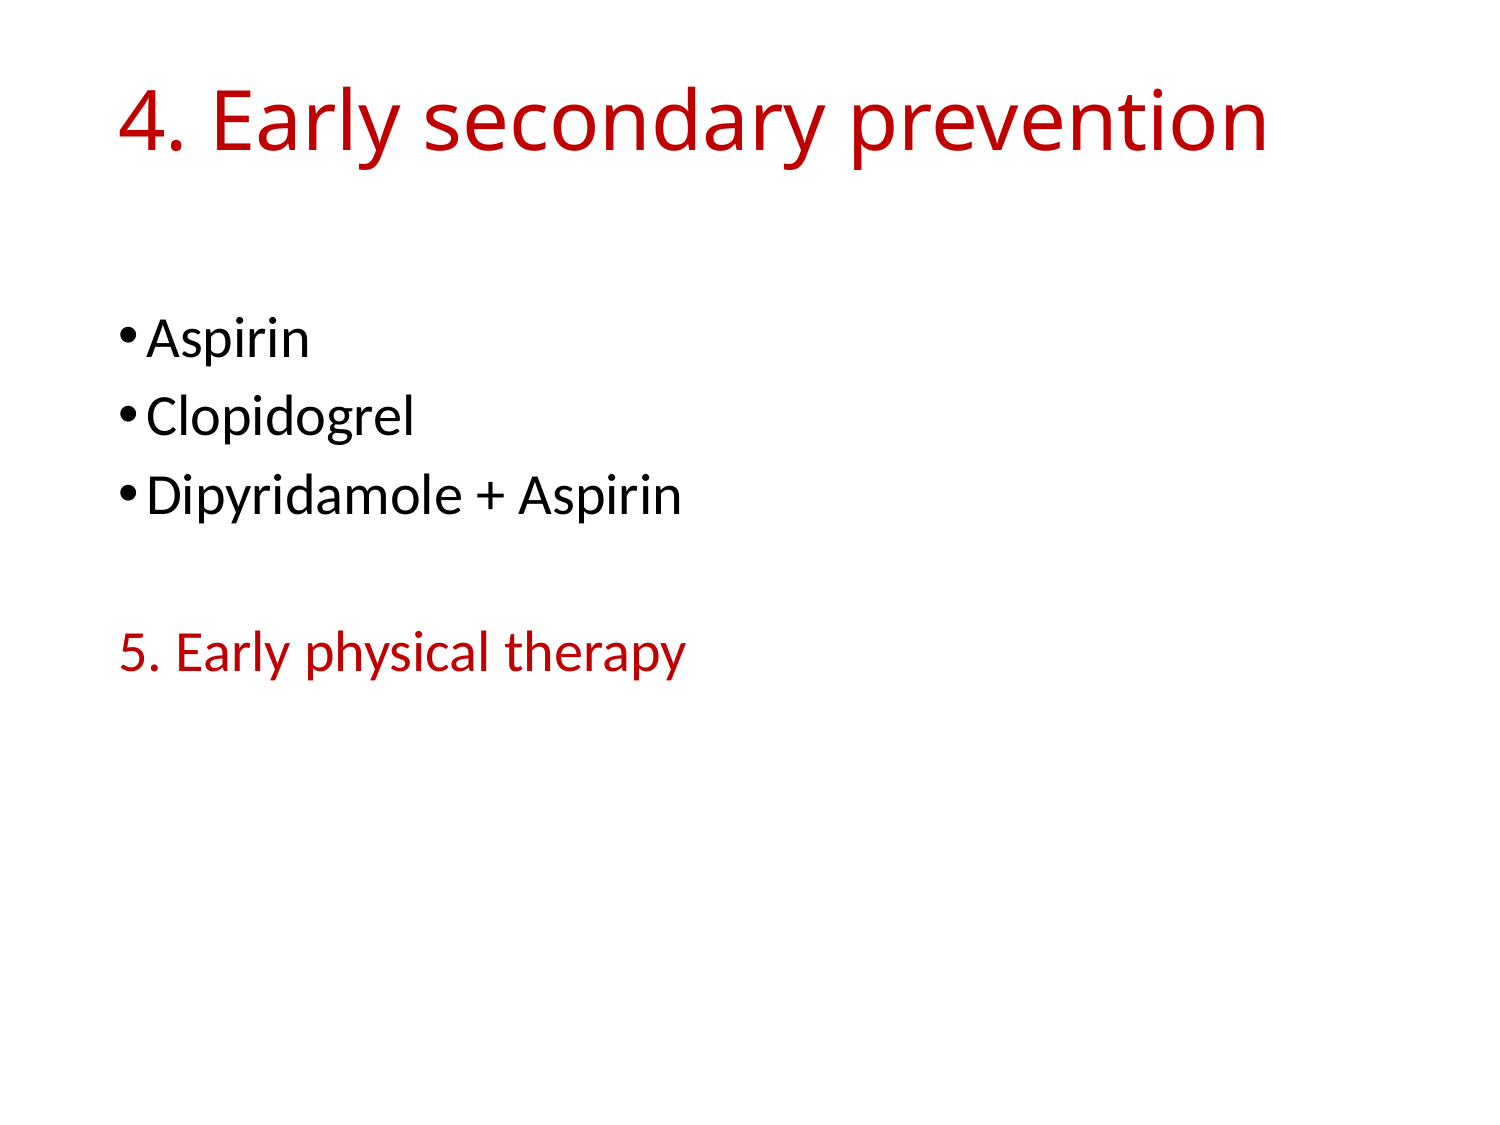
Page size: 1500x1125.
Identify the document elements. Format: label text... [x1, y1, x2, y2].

title 4. Early secondary prevention [103, 59, 1397, 278]
list Aspirin Clopidogrel Dipyridamole + Aspirin 5. Early physical therapy [103, 299, 1397, 1014]
